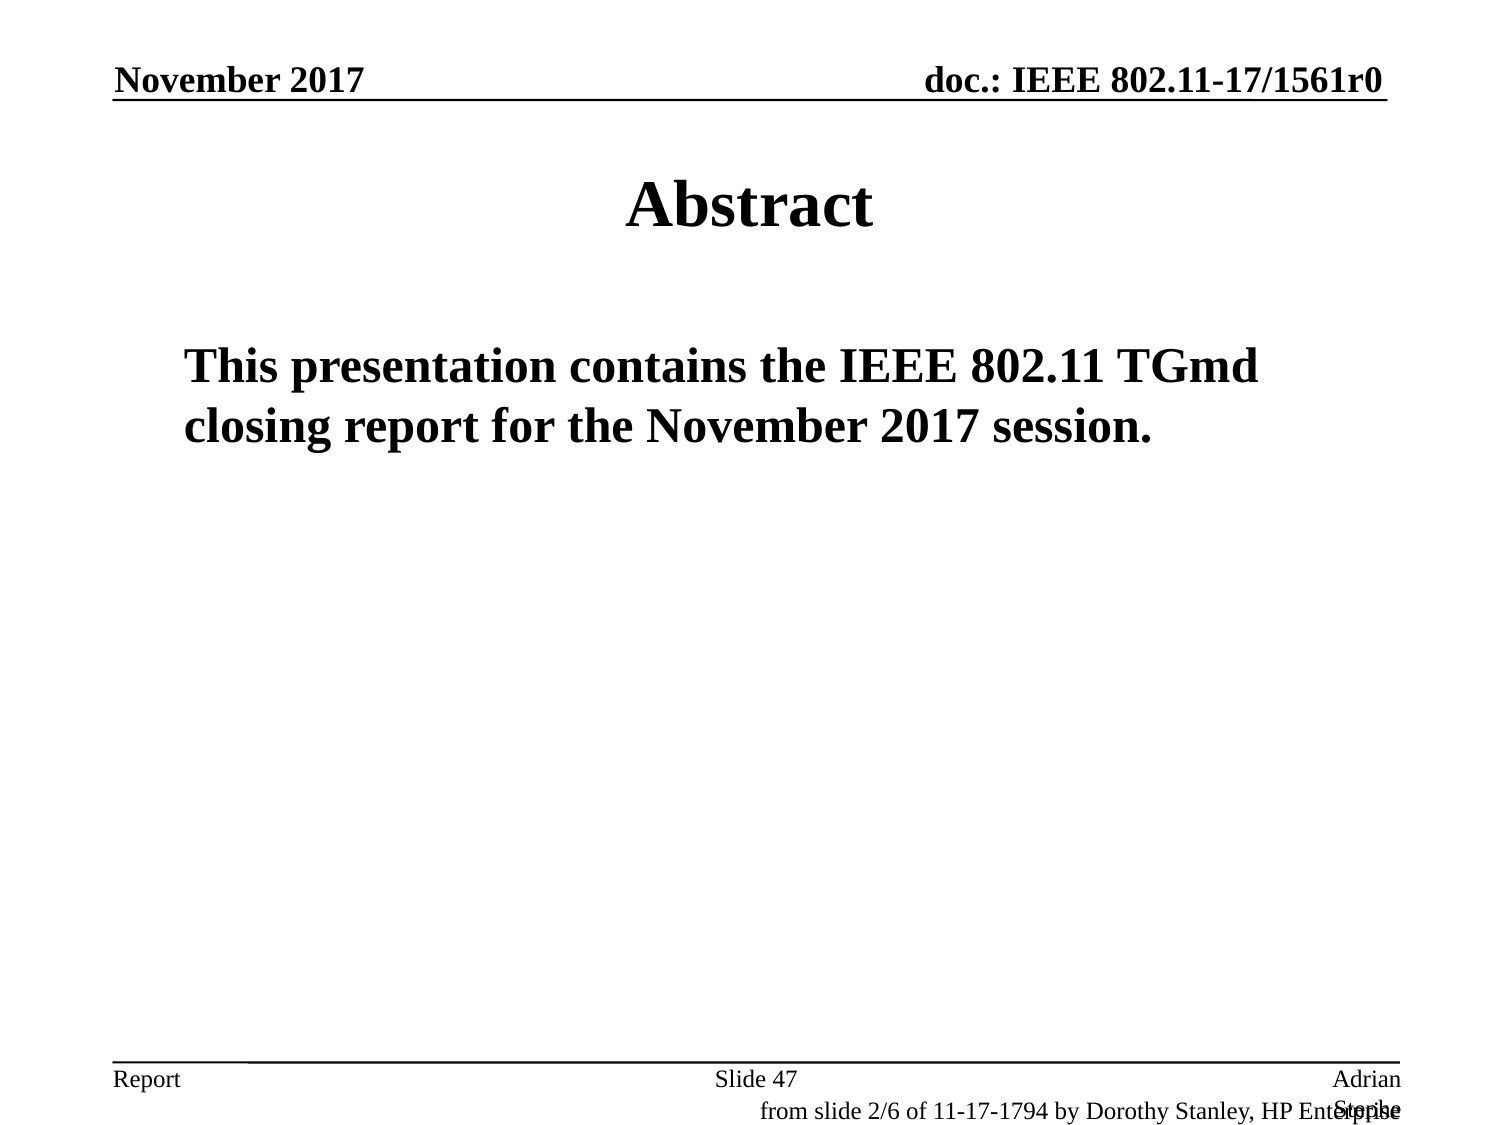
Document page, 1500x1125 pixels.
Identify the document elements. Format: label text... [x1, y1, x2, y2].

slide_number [114, 54, 374, 101]
slide_number Slide 47 [711, 1061, 801, 1093]
list This presentation contains the IEEE 802.11 TGmd closing report for the November 2017 session. [112, 324, 1388, 1000]
text_box from slide 2/6 of 11-17-1794 by Dorothy Stanley, HP Enterprise [343, 1087, 1417, 1125]
footer Adrian Stephens, Intel Corporation [1324, 1061, 1402, 1087]
title Abstract [112, 112, 1388, 288]
